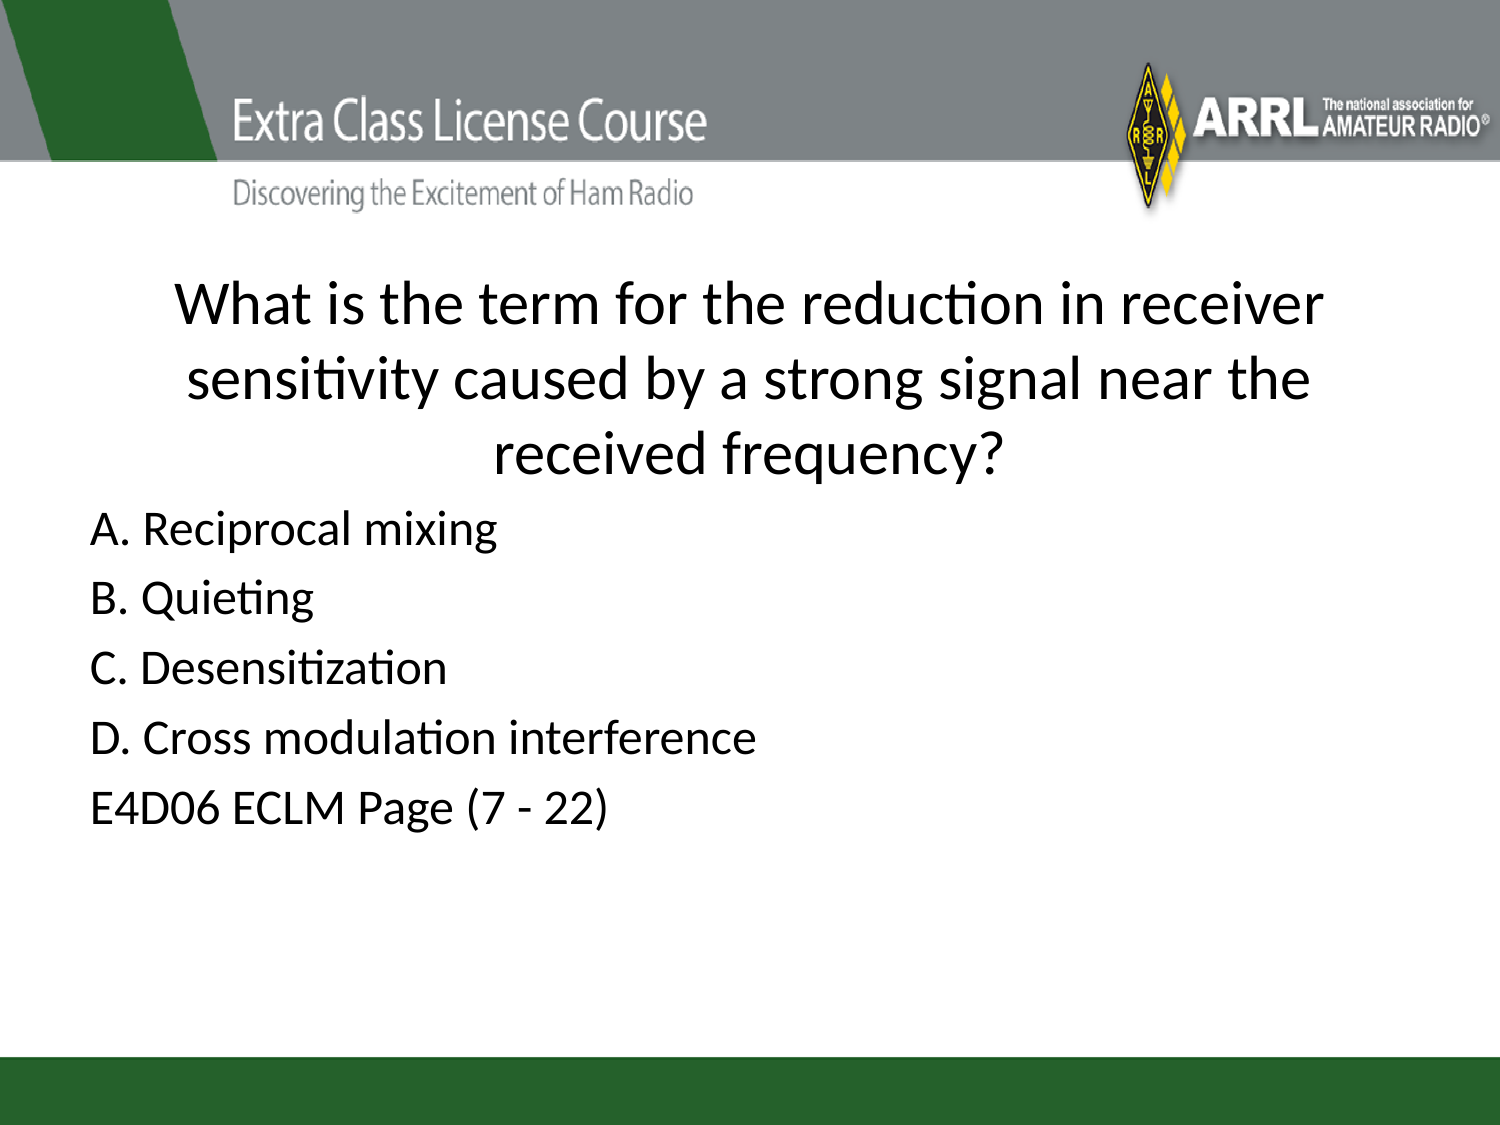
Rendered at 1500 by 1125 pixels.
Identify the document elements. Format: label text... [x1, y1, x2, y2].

title What is the term for the reduction in receiver sensitivity caused by a strong signal near the received frequency? [75, 254, 1425, 435]
picture [0, 0, 1500, 1125]
list A. Reciprocal mixing B. Quieting C. Desensitization D. Cross modulation interference E4D06 ECLM Page (7 - 22) [75, 487, 1425, 1005]
